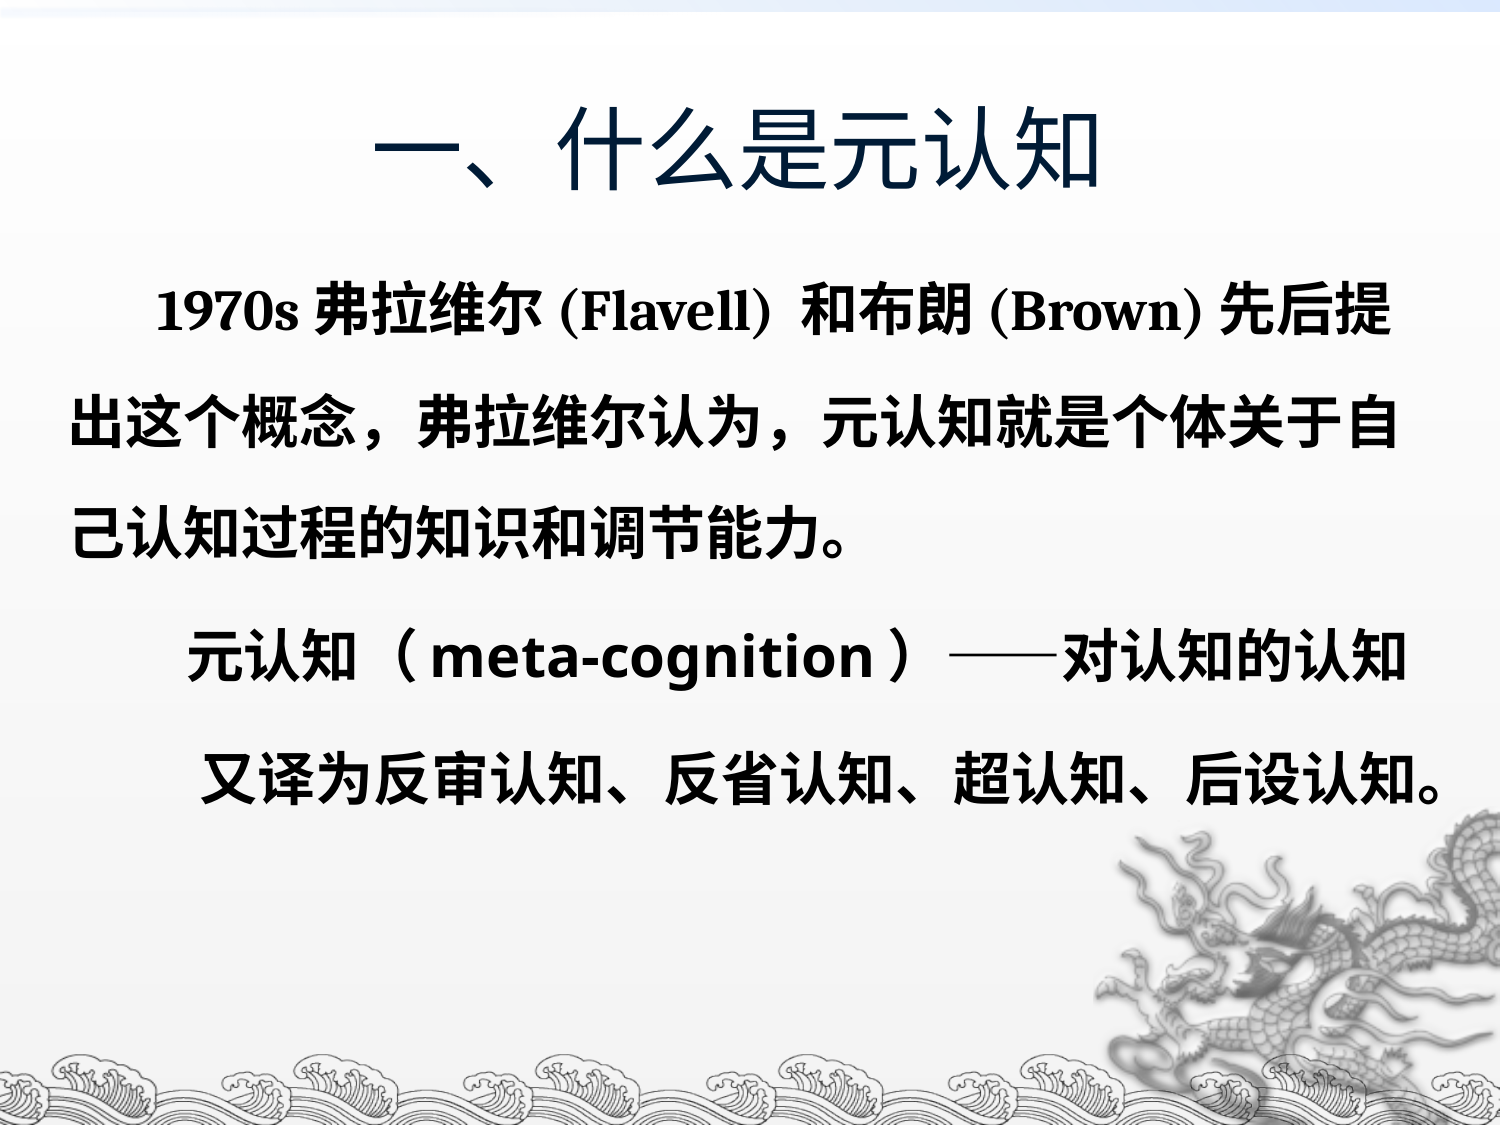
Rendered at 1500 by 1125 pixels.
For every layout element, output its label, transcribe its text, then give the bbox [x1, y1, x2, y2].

title 一、什么是元认知 [152, 58, 1325, 235]
list 1970s弗拉维尔(Flavell) 和布朗(Brown)先后提出这个概念，弗拉维尔认为，元认知就是个体关于自己认知过程的知识和调节能力。 元认知（meta-cognition）——对认知的认知 又译为反审认知、反省认知、超认知、后设认知。 [0, 210, 1454, 1009]
